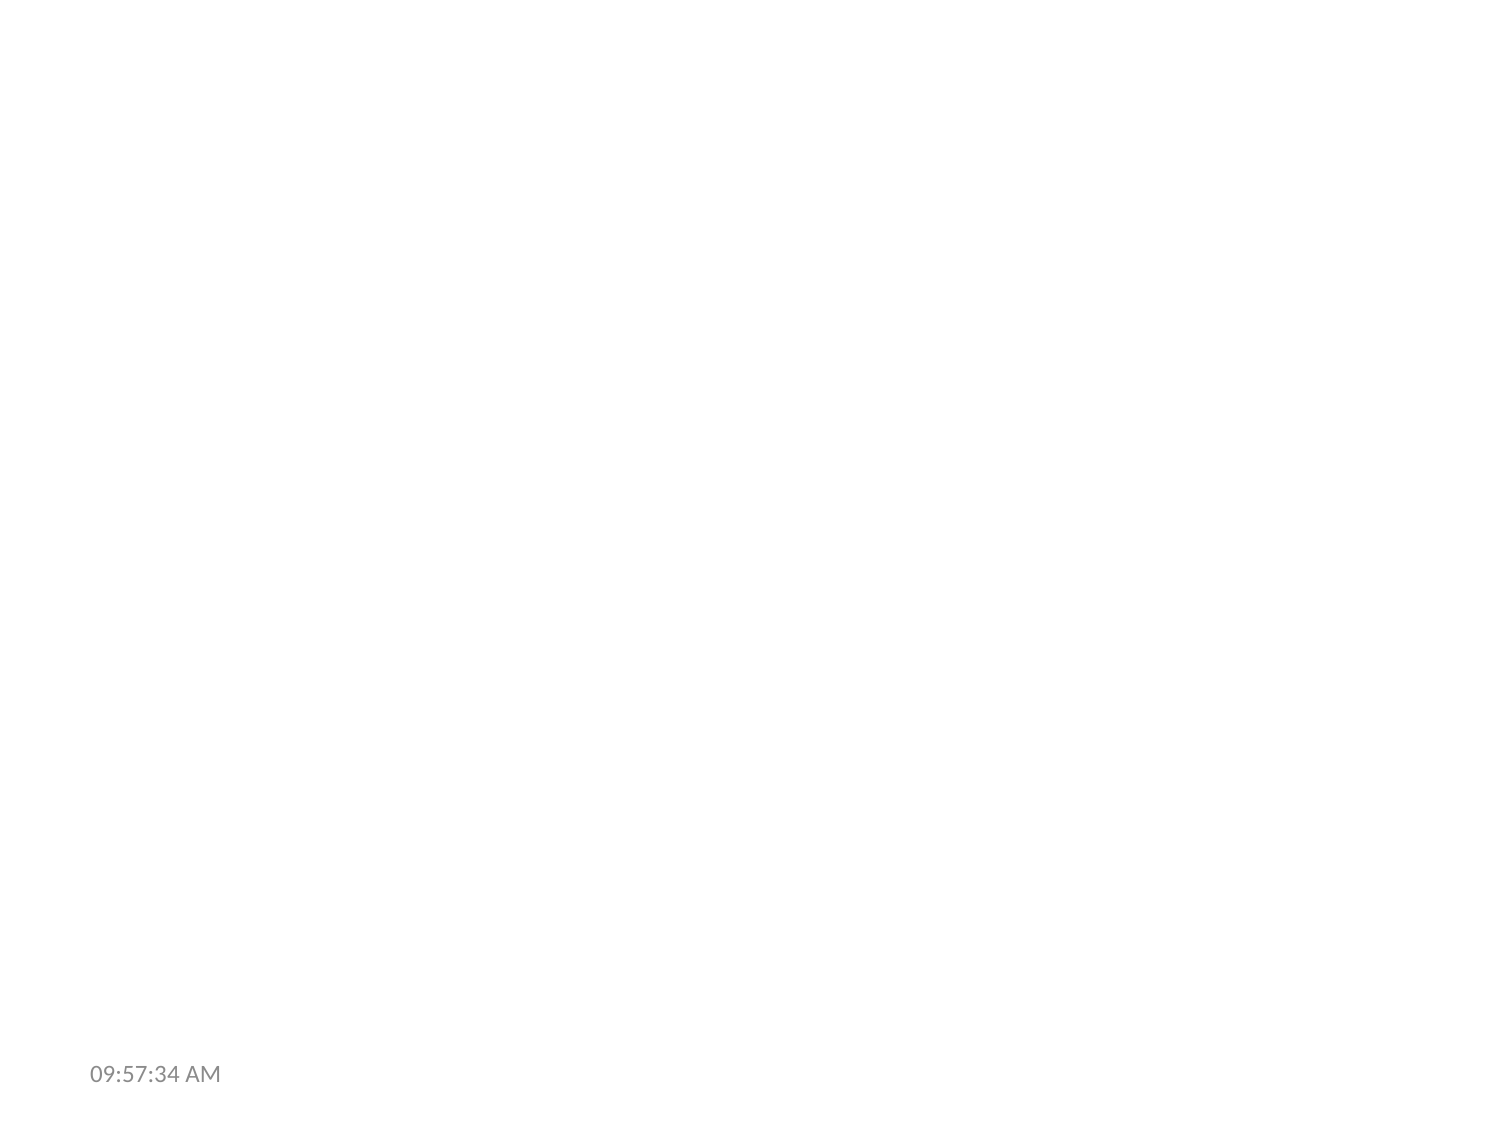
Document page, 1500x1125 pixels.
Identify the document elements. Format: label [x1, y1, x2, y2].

slide_number [75, 1042, 425, 1103]
